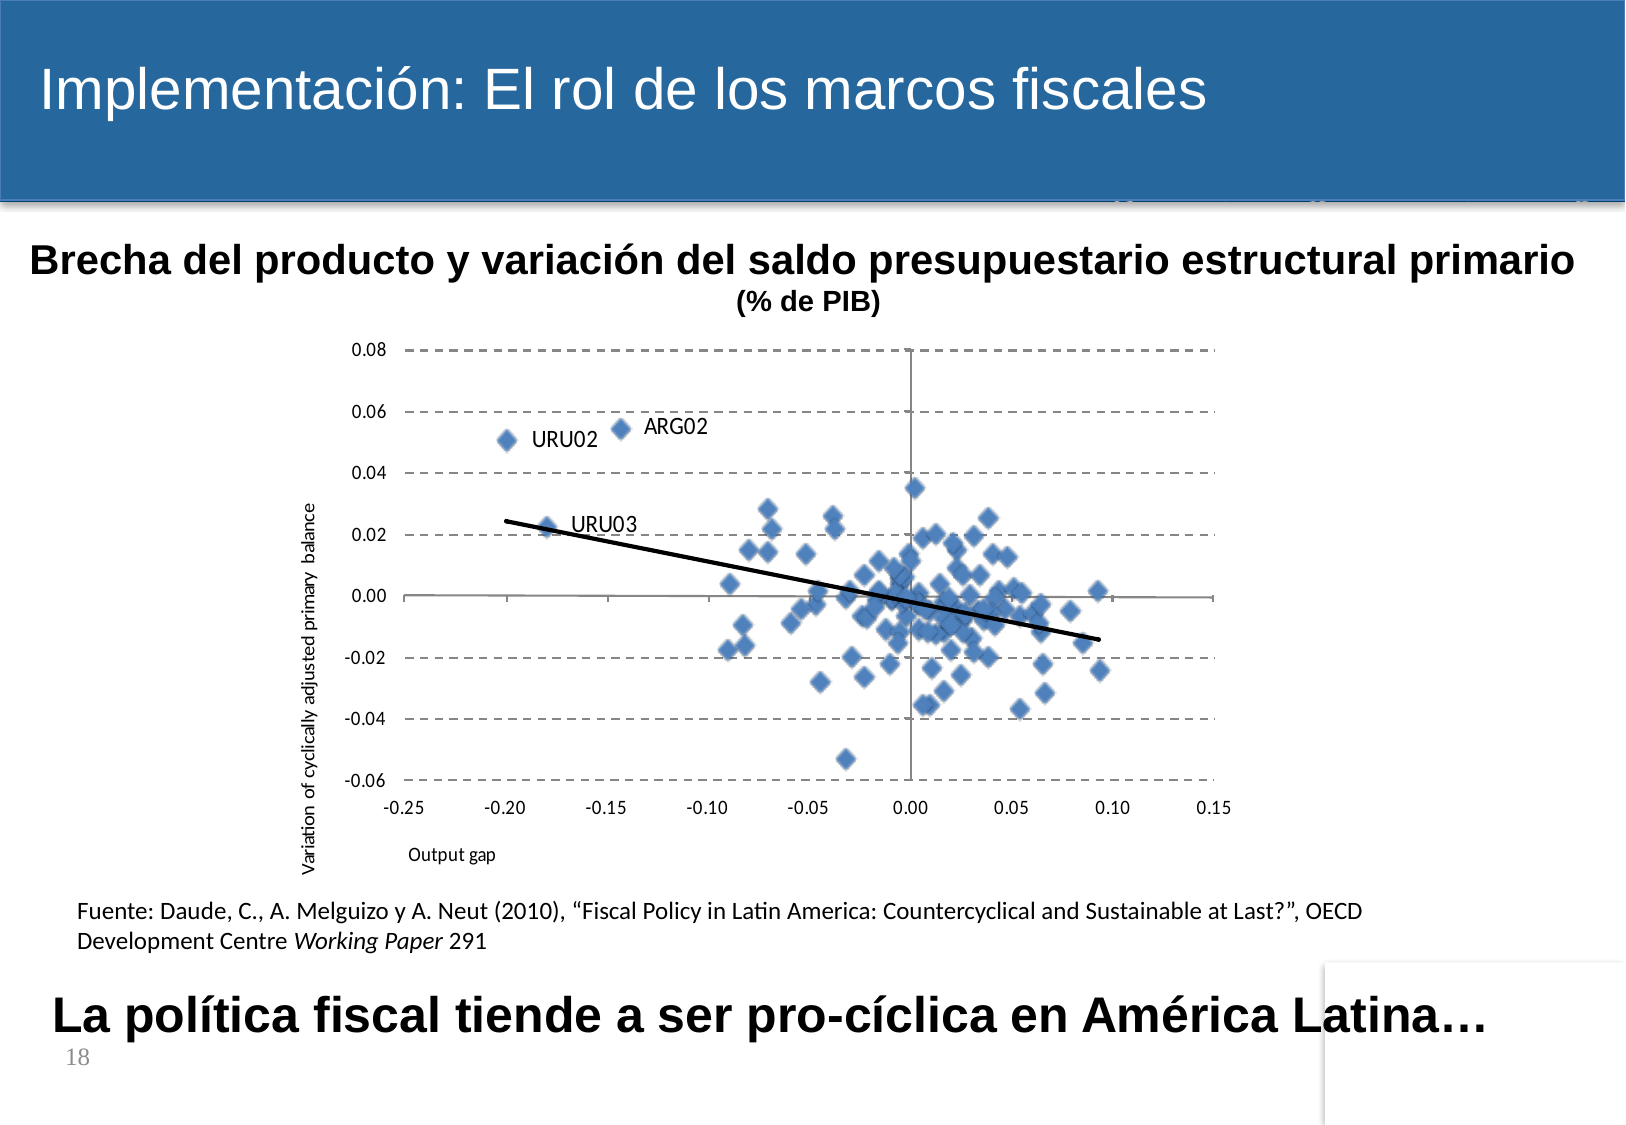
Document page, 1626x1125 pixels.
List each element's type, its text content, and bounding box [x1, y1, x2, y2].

slide_number 18 [50, 1050, 430, 1085]
text_box La política fiscal tiende a ser pro-cíclica en América Latina… [37, 974, 1563, 1050]
picture [274, 316, 1263, 913]
text_box Brecha del producto y variación del saldo presupuestario estructural primario (% de PIB) [14, 224, 1603, 325]
text_box [1324, 962, 1625, 1125]
title Implementación: El rol de los marcos fiscales [24, 43, 1600, 163]
text_box [0, 0, 1625, 201]
text_box Fuente: Daude, C., A. Melguizo y A. Neut (2010), “Fiscal Policy in Latin America: Countercyclical and Sustainable at Last?”, OECD Development Centre Working Paper 291 [62, 887, 1500, 963]
